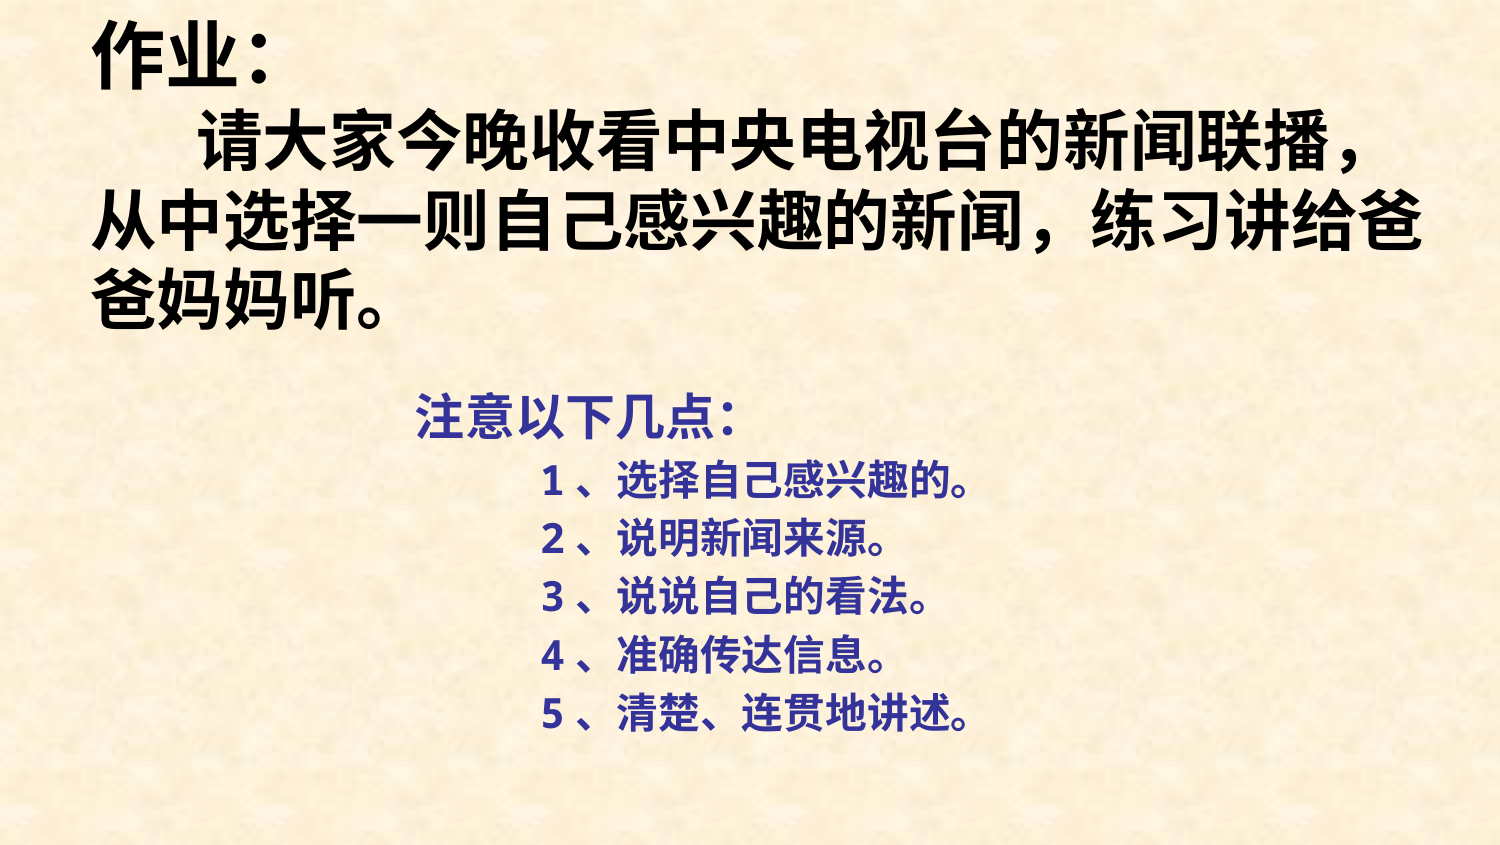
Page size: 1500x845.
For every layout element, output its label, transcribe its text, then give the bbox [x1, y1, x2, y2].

list 注意以下几点： 1、选择自己感兴趣的。 2、说明新闻来源。 3、说说自己的看法。 4、准确传达信息。 5、清楚、连贯地讲述。 [399, 377, 1500, 845]
picture [0, 0, 1500, 845]
title 作业： 请大家今晚收看中央电视台的新闻联播，从中选择一则自己感兴趣的新闻，练习讲给爸爸妈妈听。 [74, 102, 1451, 244]
